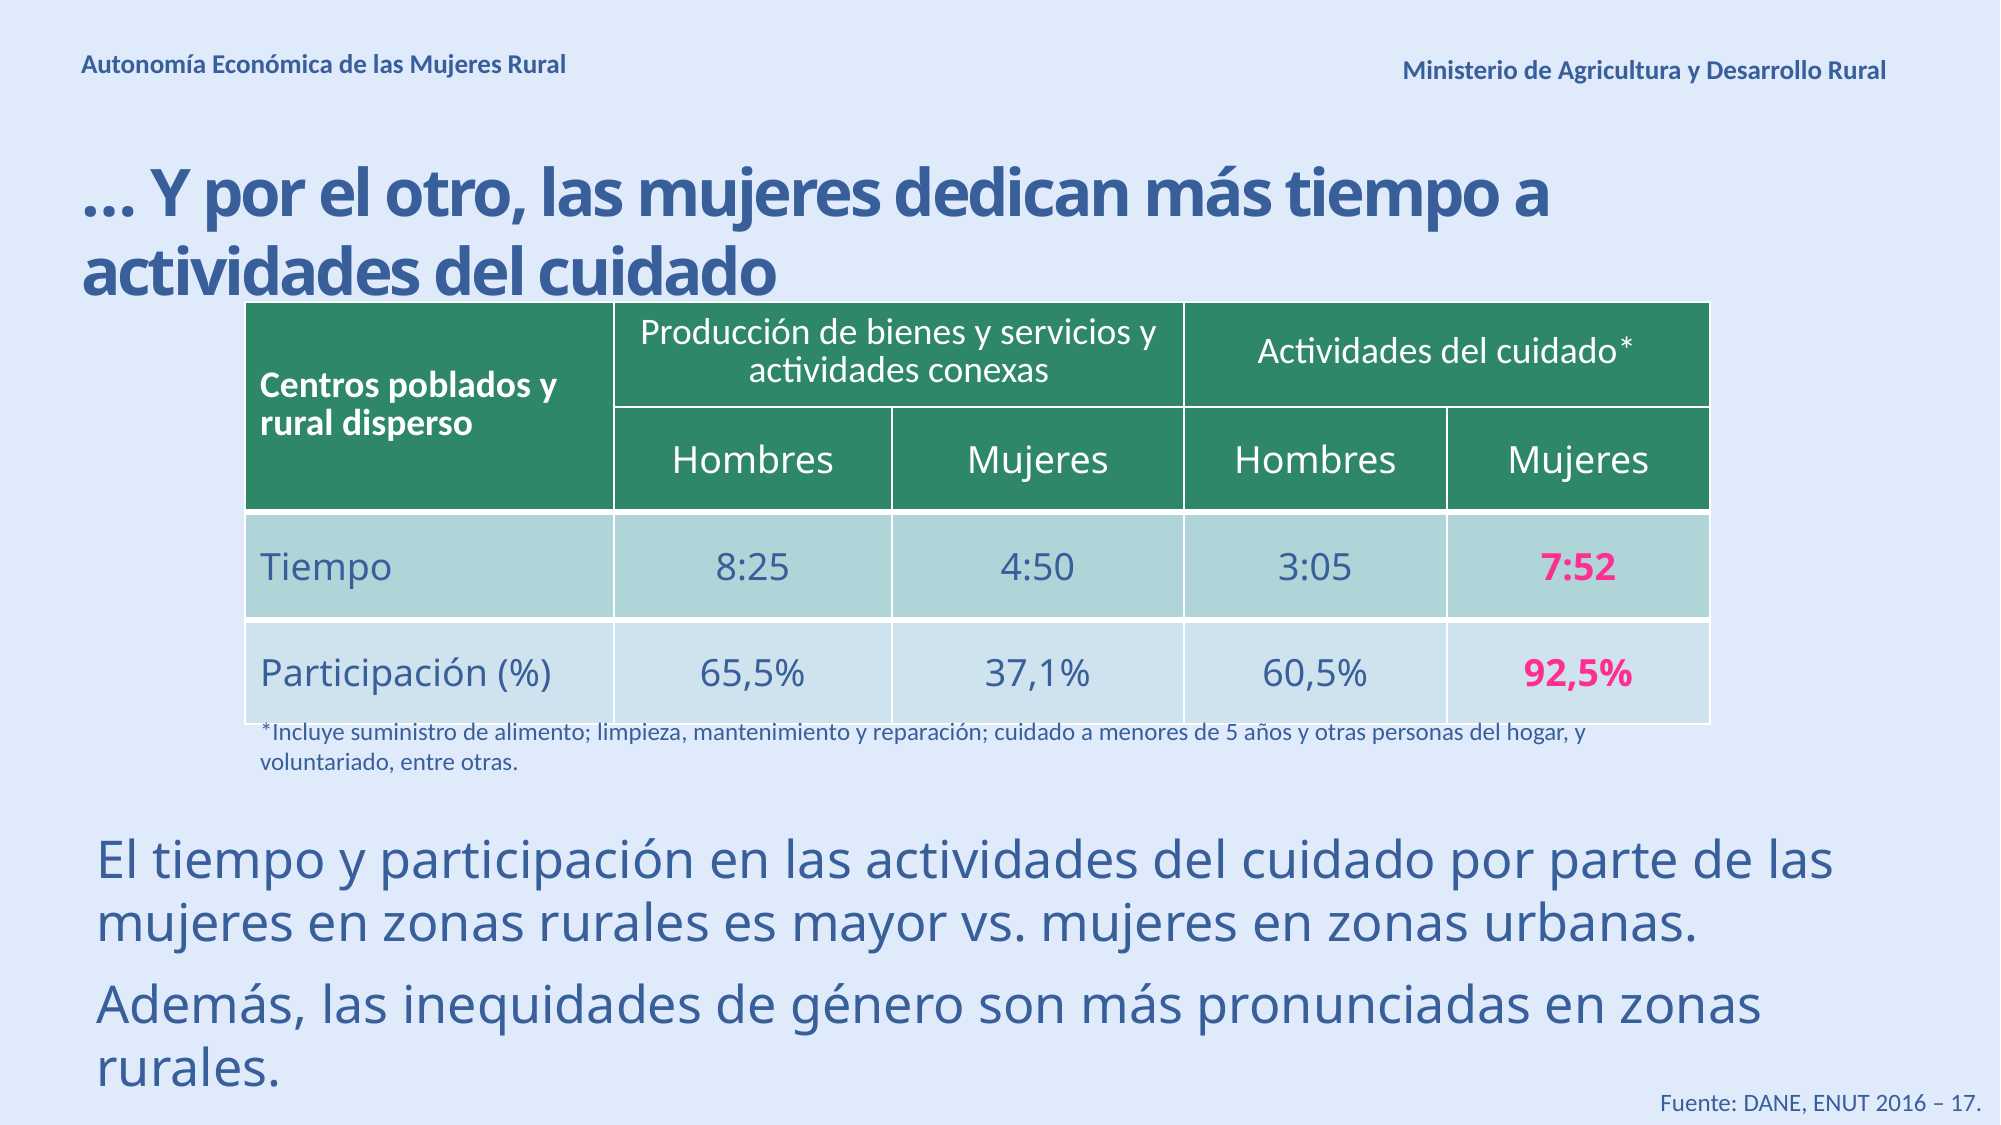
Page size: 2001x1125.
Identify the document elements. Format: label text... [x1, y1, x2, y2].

table_cell 8:25 [615, 515, 891, 617]
table_header Producción de bienes y servicios y actividades conexas [615, 303, 1183, 406]
table_cell 60,5% [1185, 623, 1446, 707]
table_cell Participación (%) [246, 623, 613, 707]
table_header Actividades del cuidado* [1185, 303, 1709, 406]
text_box Autonomía Económica de las Mujeres Rural [66, 38, 617, 86]
table_header Centros poblados y rural disperso [246, 303, 613, 509]
table_cell Hombres [1185, 408, 1446, 509]
text_box … Y por el otro, las mujeres dedican más tiempo a actividades del cuidado [66, 143, 1890, 316]
table_cell 7:52 [1448, 515, 1709, 617]
table_cell 92,5% [1448, 623, 1709, 707]
table_cell 65,5% [615, 623, 891, 707]
table_cell Hombres [615, 408, 891, 509]
table_cell Tiempo [246, 515, 613, 617]
text_box *Incluye suministro de alimento; limpieza, mantenimiento y reparación; cuidado a menores de 5 años y otras personas del hogar, y voluntariado, entre otras. [245, 707, 1711, 783]
text_box Ministerio de Agricultura y Desarrollo Rural [1387, 44, 1902, 93]
text_box Fuente: DANE, ENUT 2016 – 17. [1645, 1079, 2000, 1125]
text_box El tiempo y participación en las actividades del cuidado por parte de las mujeres en zonas rurales es mayor vs. mujeres en zonas urbanas. Además, las inequidades de género son más pronunciadas en zonas rurales. [81, 819, 1907, 1104]
table_cell 3:05 [1185, 515, 1446, 617]
table_cell Mujeres [1448, 408, 1709, 509]
table_cell 4:50 [893, 515, 1183, 617]
table_cell Mujeres [893, 408, 1183, 509]
table_cell 37,1% [893, 623, 1183, 707]
